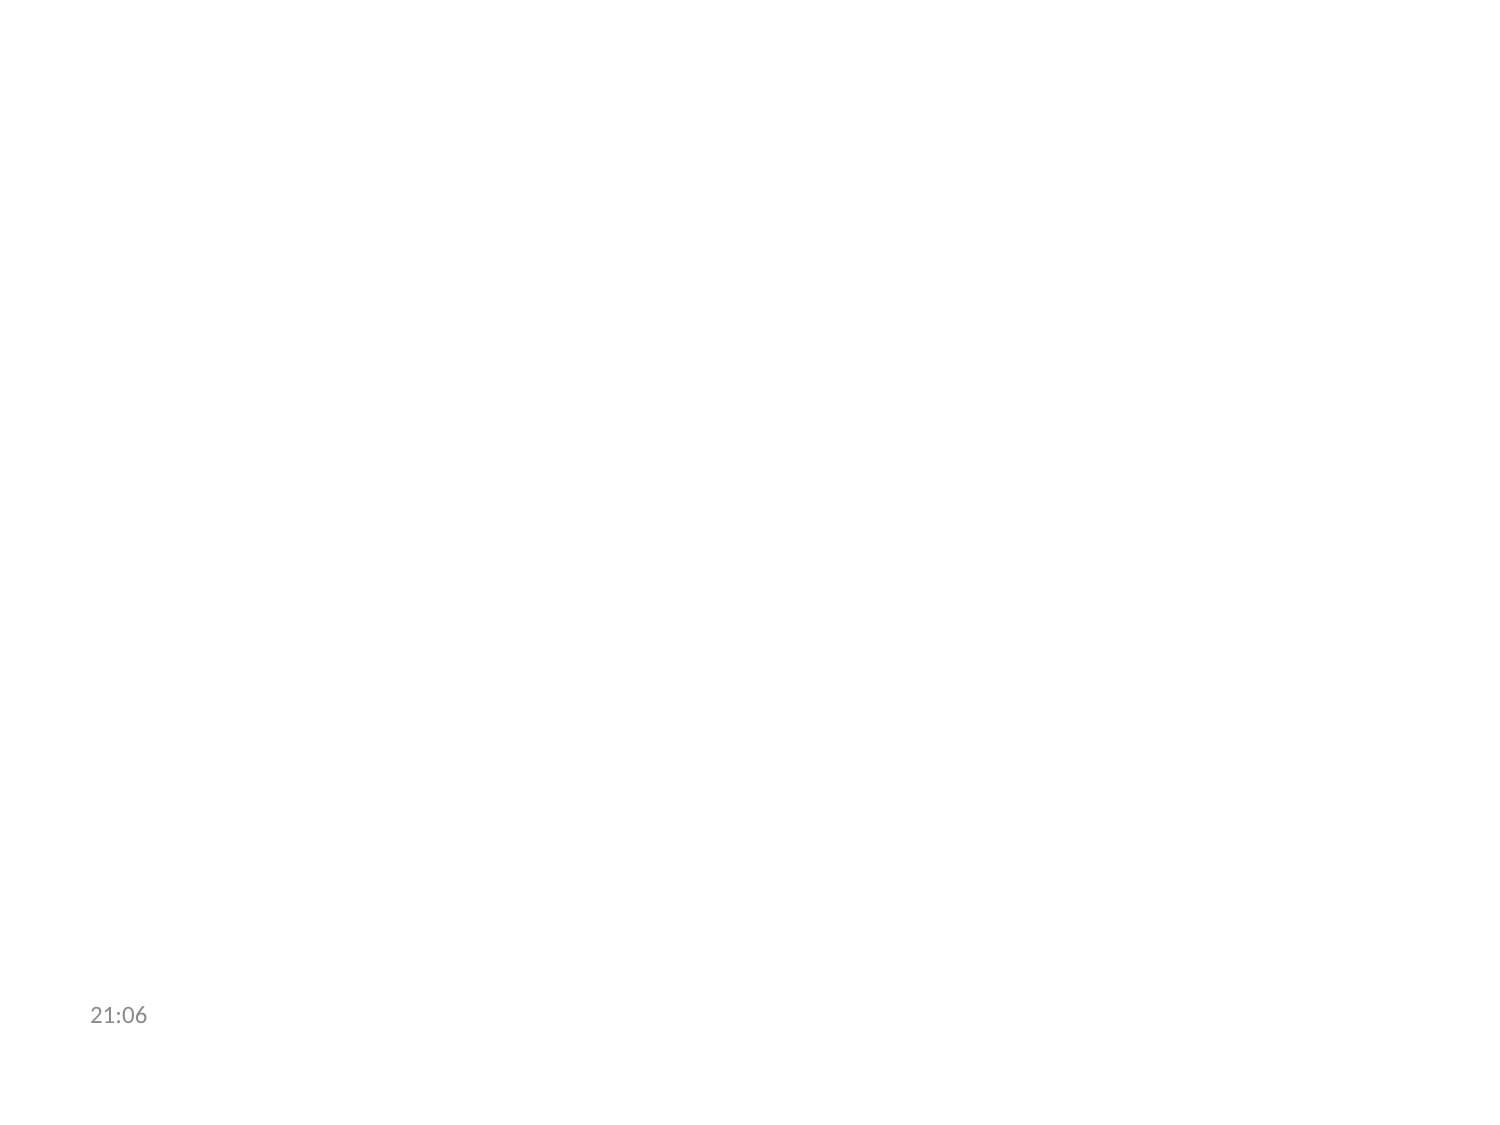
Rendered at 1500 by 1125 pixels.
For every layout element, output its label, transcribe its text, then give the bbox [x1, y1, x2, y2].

text_box 15:35 [75, 983, 425, 1044]
